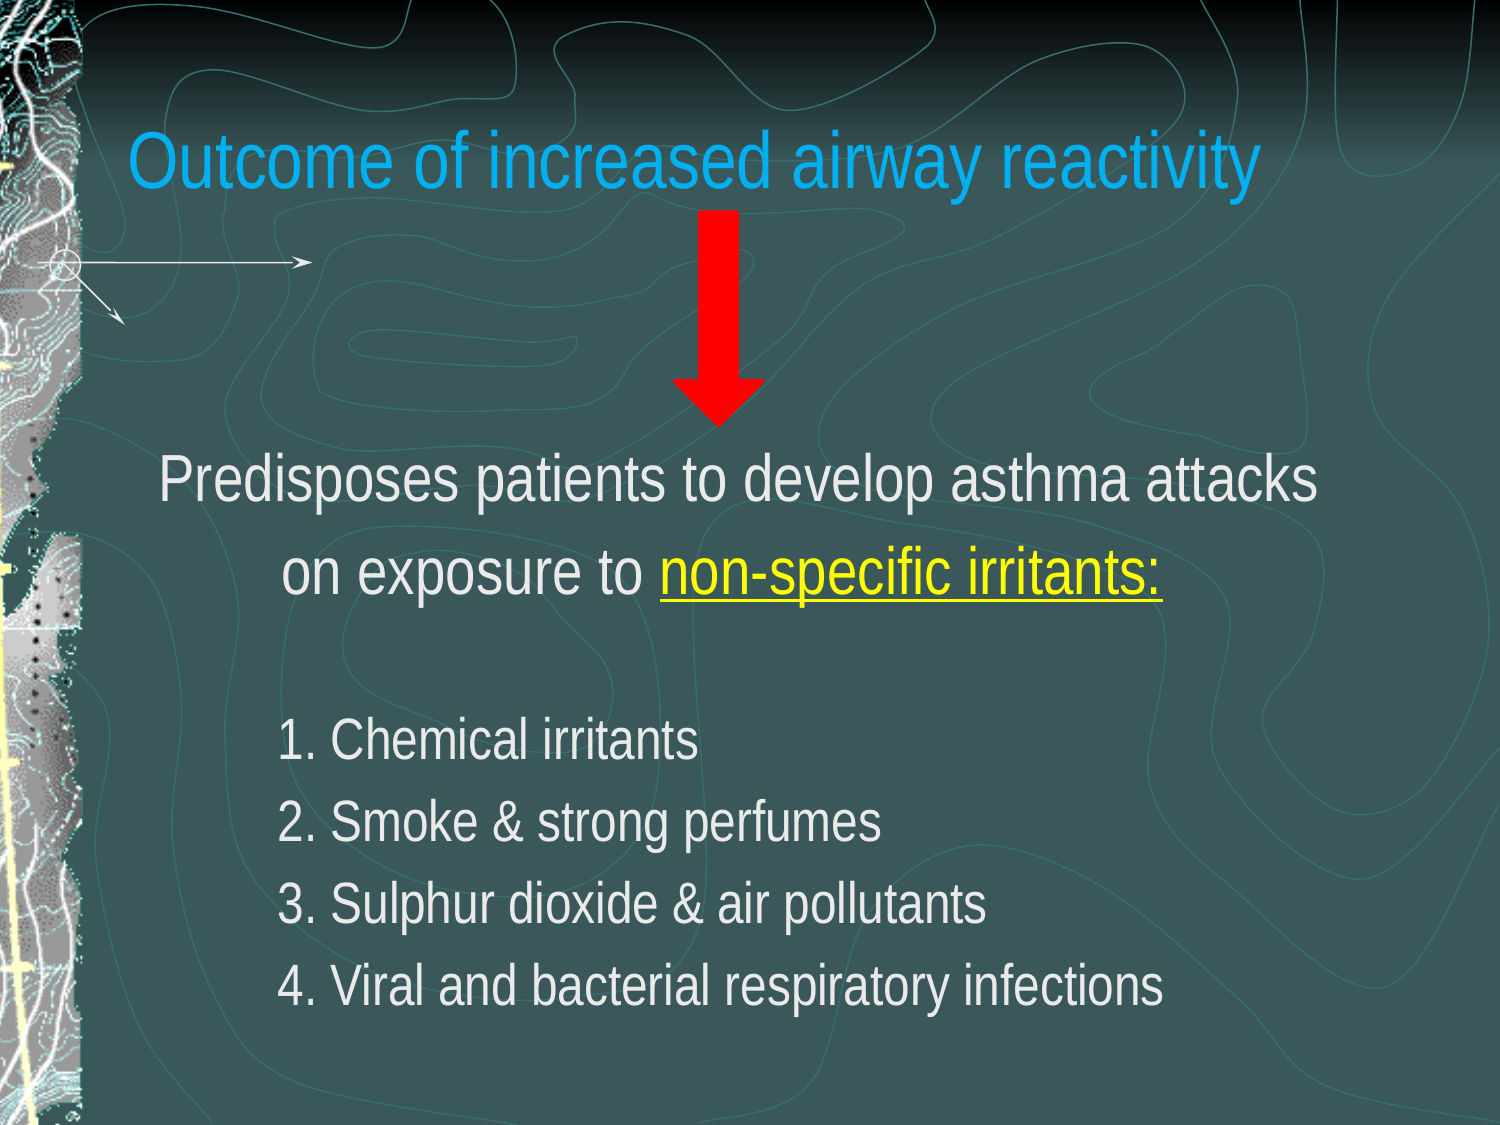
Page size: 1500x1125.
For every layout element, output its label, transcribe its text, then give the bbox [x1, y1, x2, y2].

title Outcome of increased airway reactivity [112, 62, 1388, 250]
list Predisposes patients to develop asthma attacks on exposure to non-specific irritants: 1. Chemical irritants 2. Smoke & strong perfumes 3. Sulphur dioxide & air pollutants 4. Viral and bacterial respiratory infections [37, 262, 1463, 1063]
text_box [673, 210, 765, 427]
picture [0, 0, 85, 1125]
picture [52, 251, 78, 261]
